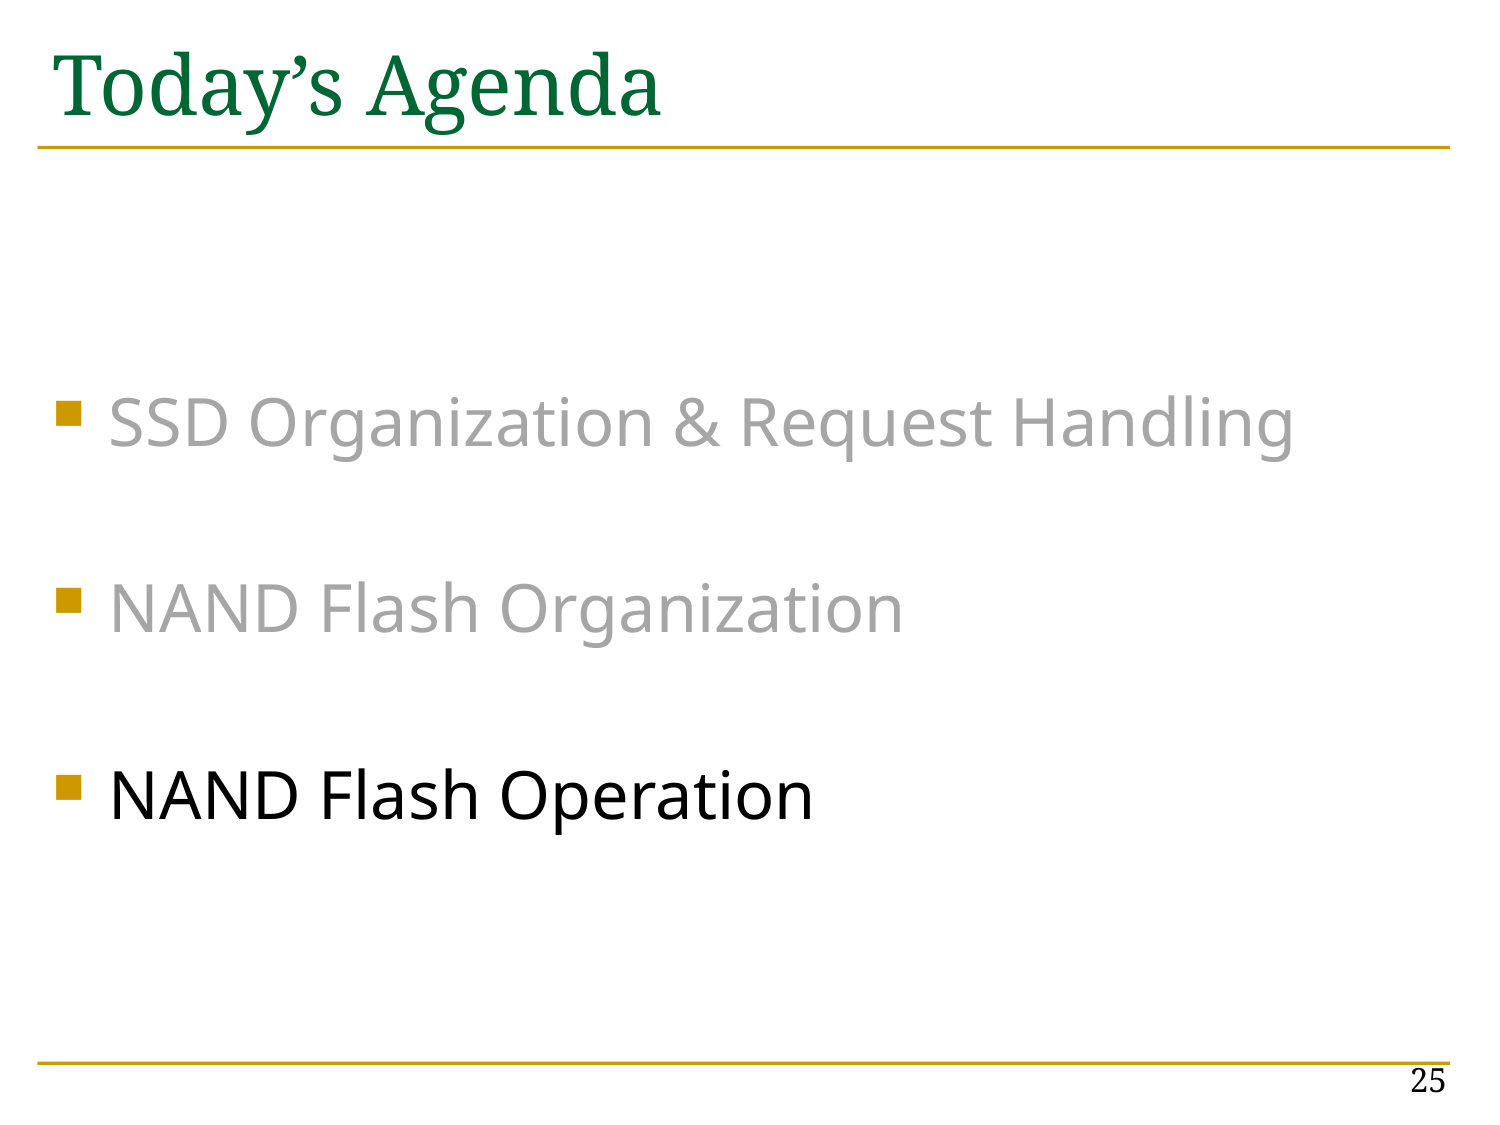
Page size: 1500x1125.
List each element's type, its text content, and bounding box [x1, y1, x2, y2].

list SSD Organization & Request Handling NAND Flash Organization NAND Flash Operation [37, 149, 1450, 1063]
slide_number 25 [1111, 1036, 1462, 1112]
title Today’s Agenda [37, 24, 1450, 149]
